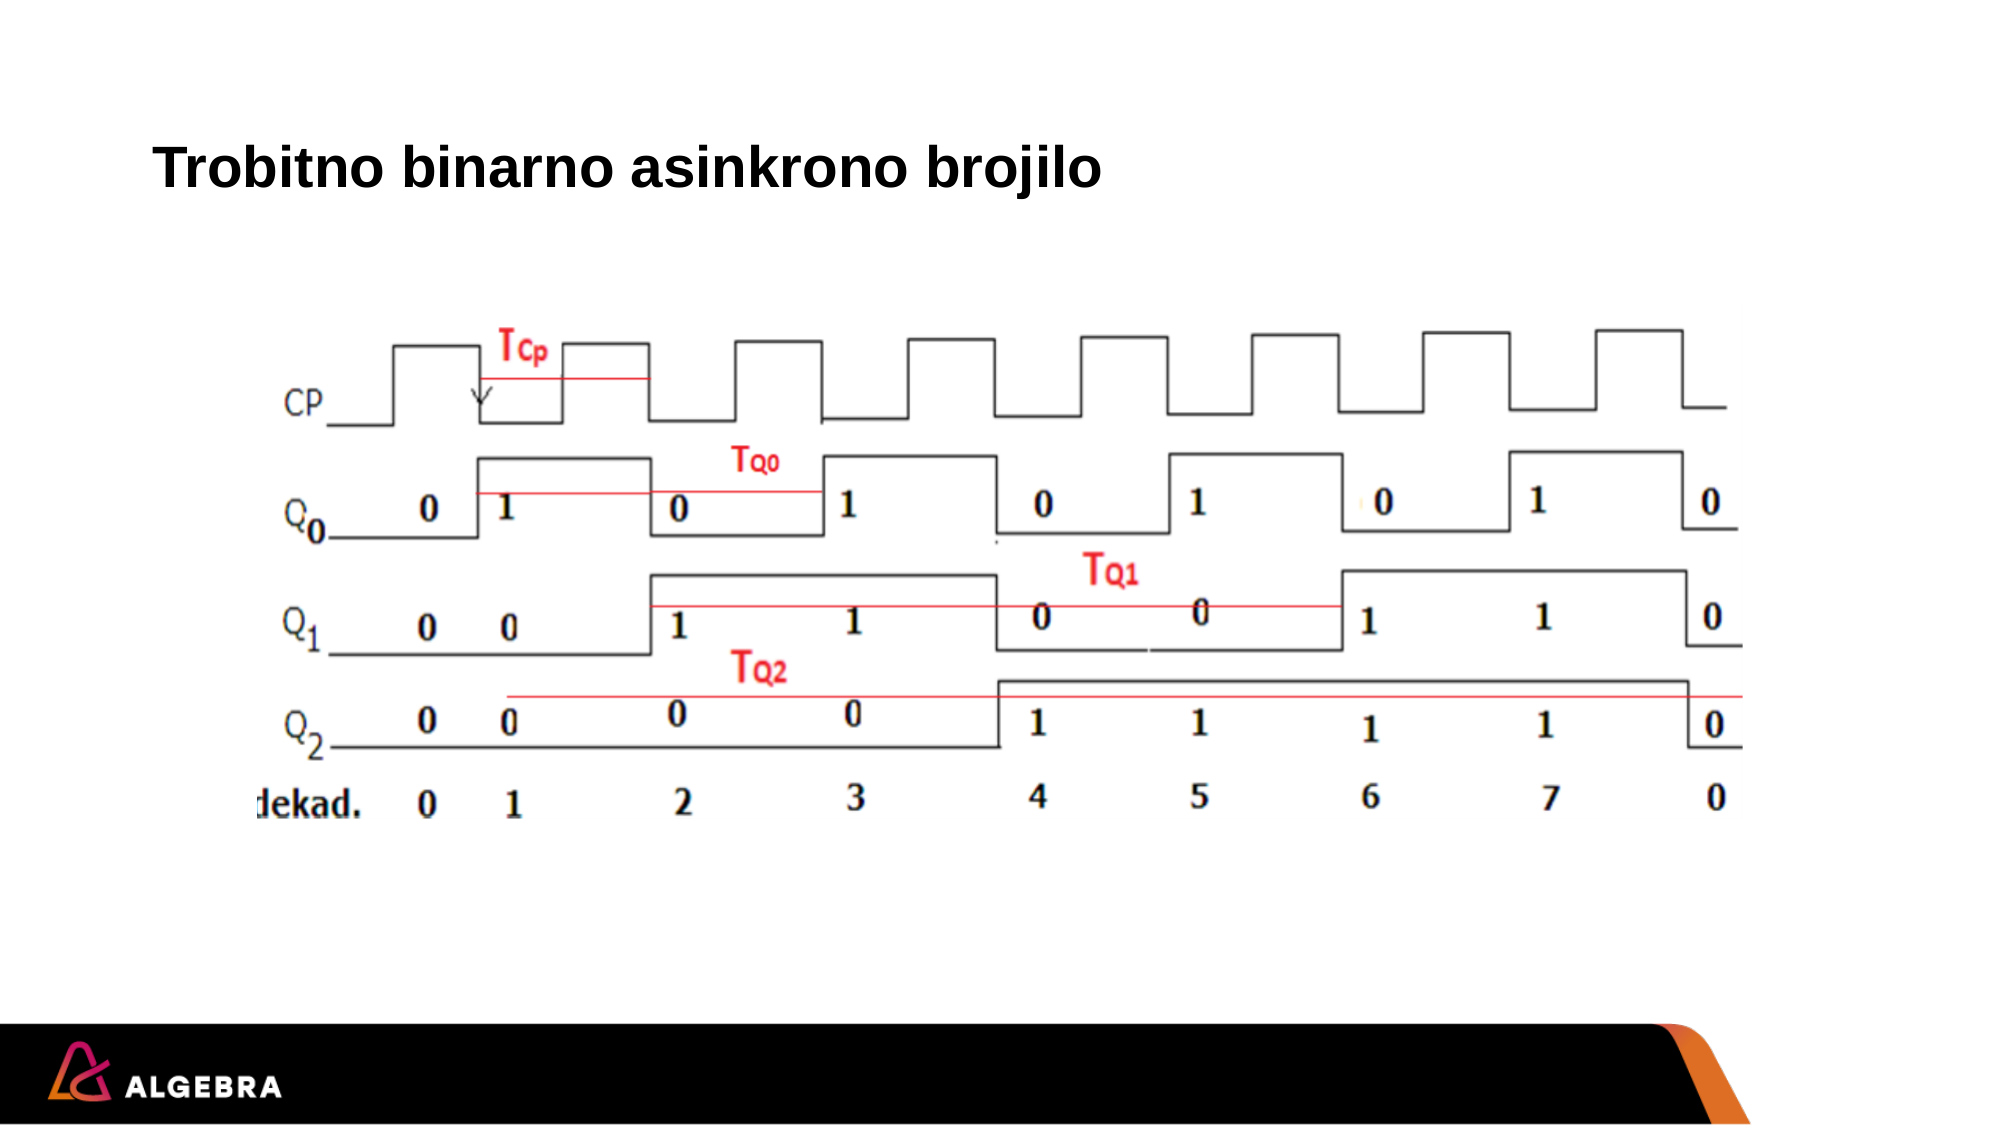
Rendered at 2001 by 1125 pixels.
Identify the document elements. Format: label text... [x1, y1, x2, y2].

picture [0, 1023, 1958, 1125]
picture [257, 304, 1743, 820]
title Trobitno binarno asinkrono brojilo [137, 59, 1863, 278]
